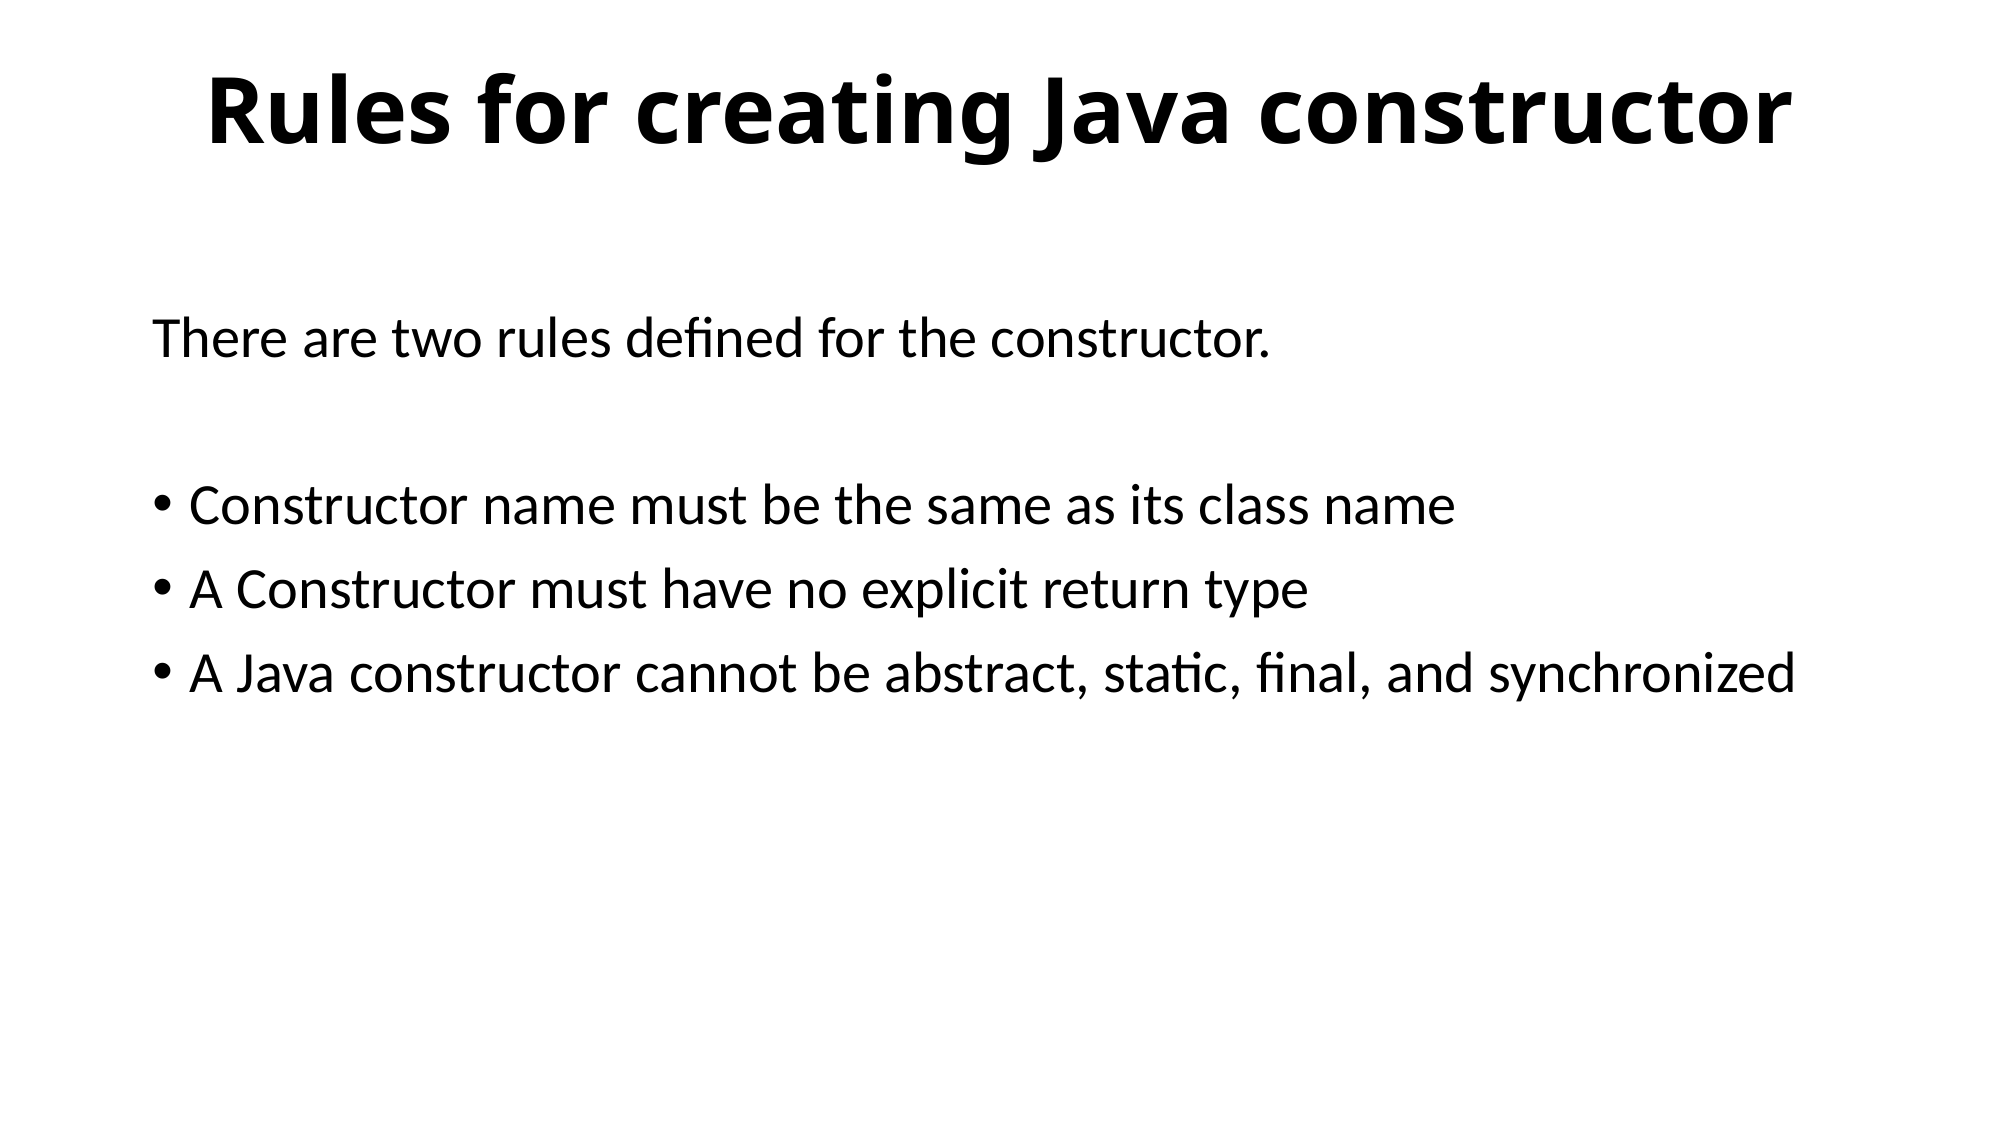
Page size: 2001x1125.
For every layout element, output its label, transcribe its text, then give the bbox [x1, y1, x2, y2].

title Rules for creating Java constructor [137, 59, 1863, 278]
list There are two rules defined for the constructor. Constructor name must be the same as its class name A Constructor must have no explicit return type A Java constructor cannot be abstract, static, final, and synchronized [137, 299, 1863, 1014]
